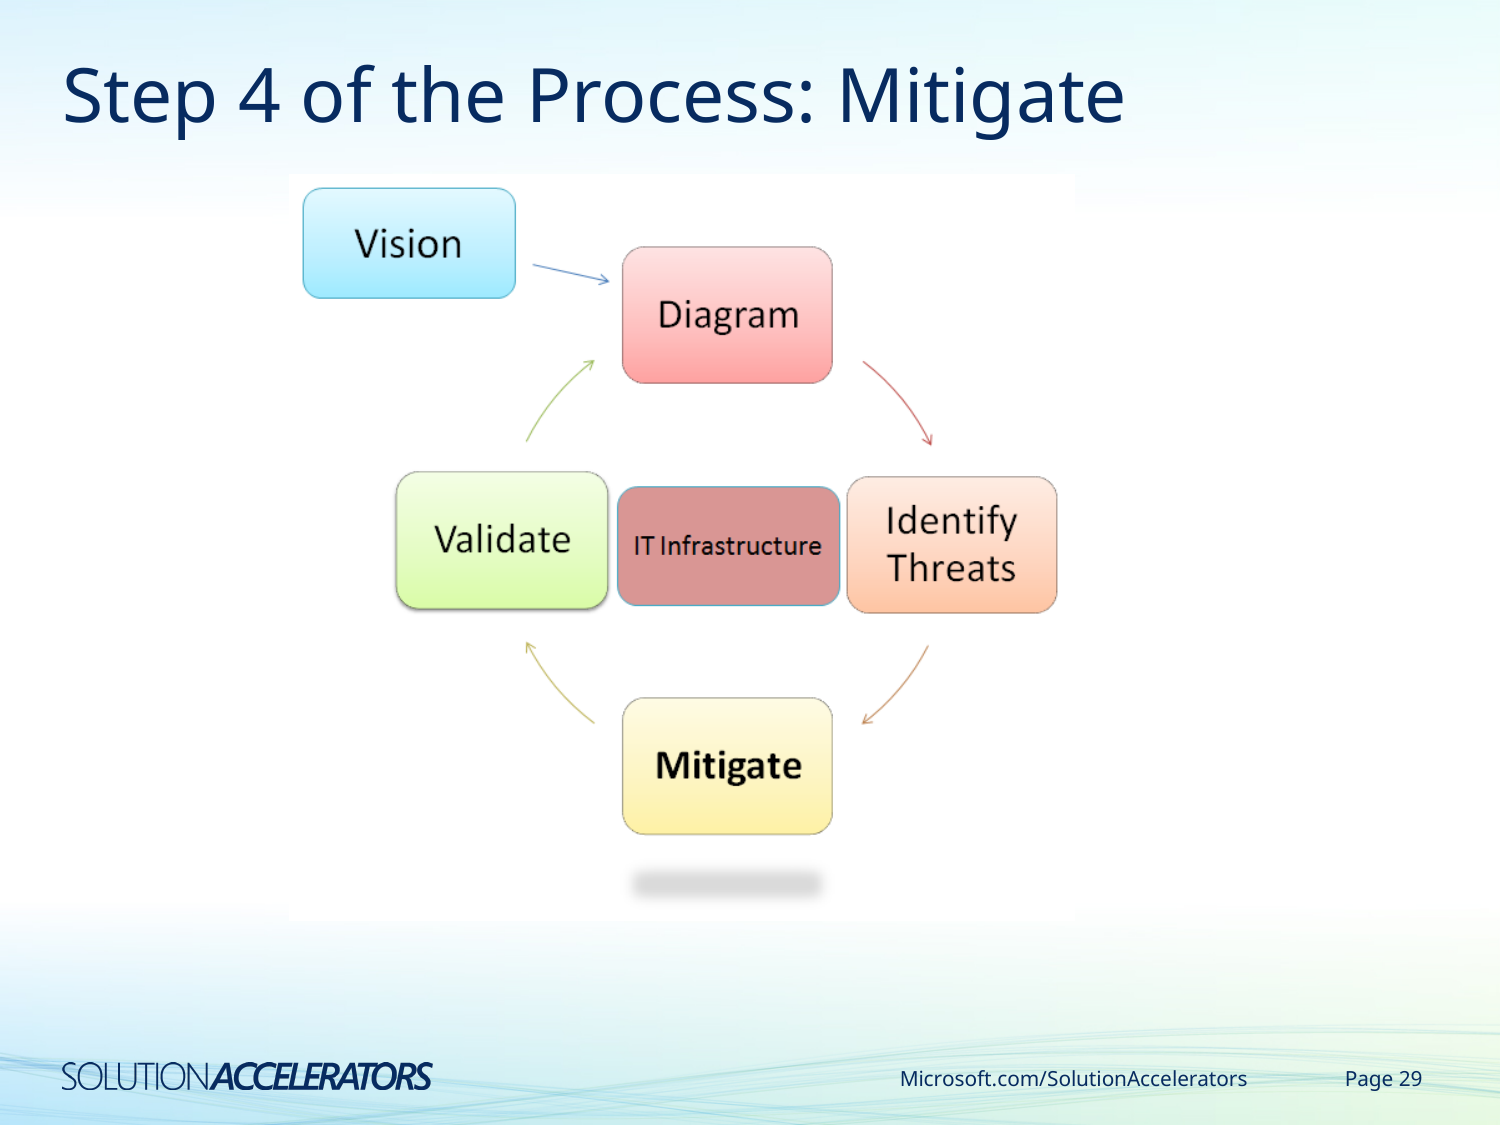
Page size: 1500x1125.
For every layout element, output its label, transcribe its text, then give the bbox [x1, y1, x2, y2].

footer Microsoft.com/SolutionAccelerators [787, 1050, 1263, 1110]
picture [0, 0, 1500, 1125]
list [289, 174, 1076, 921]
title Step 4 of the Process: Mitigate [62, 37, 1438, 138]
slide_number Page 29 [1287, 1050, 1438, 1110]
